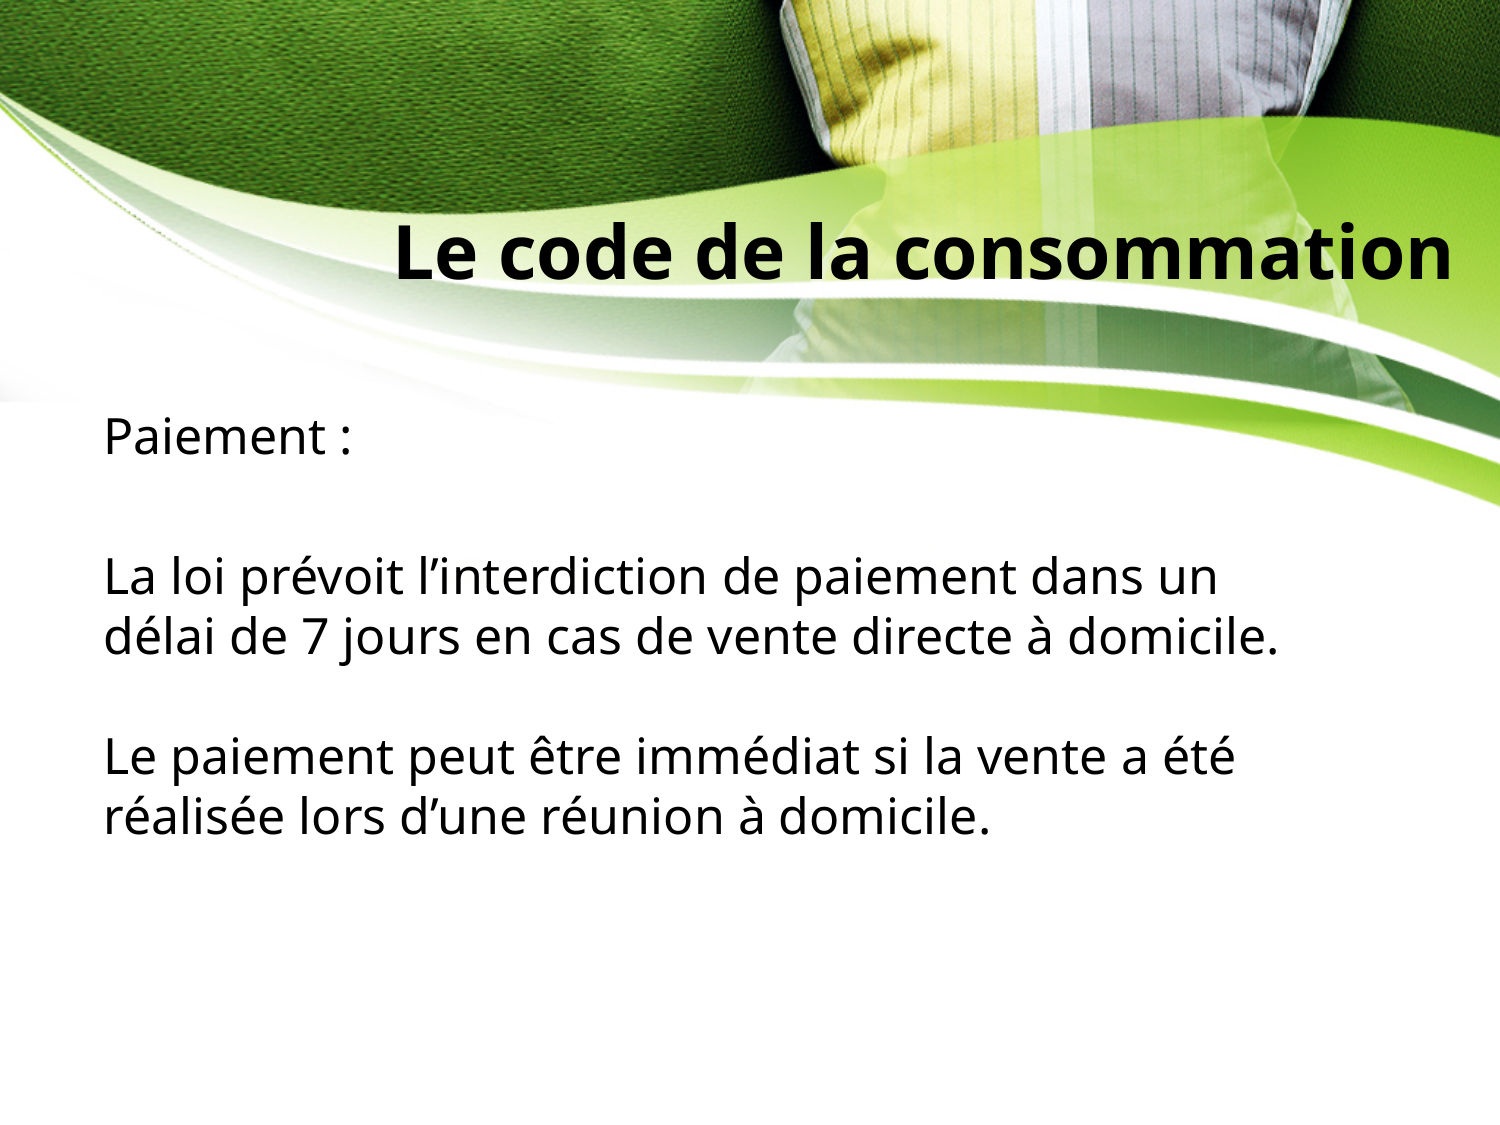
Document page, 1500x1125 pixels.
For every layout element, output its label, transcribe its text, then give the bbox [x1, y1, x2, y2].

picture [0, 0, 1500, 1125]
title Le code de la consommation [253, 208, 1471, 292]
list Paiement : La loi prévoit l’interdiction de paiement dans un délai de 7 jours en cas de vente directe à domicile. Le paiement peut être immédiat si la vente a été réalisée lors d’une réunion à domicile. [88, 397, 1306, 1106]
